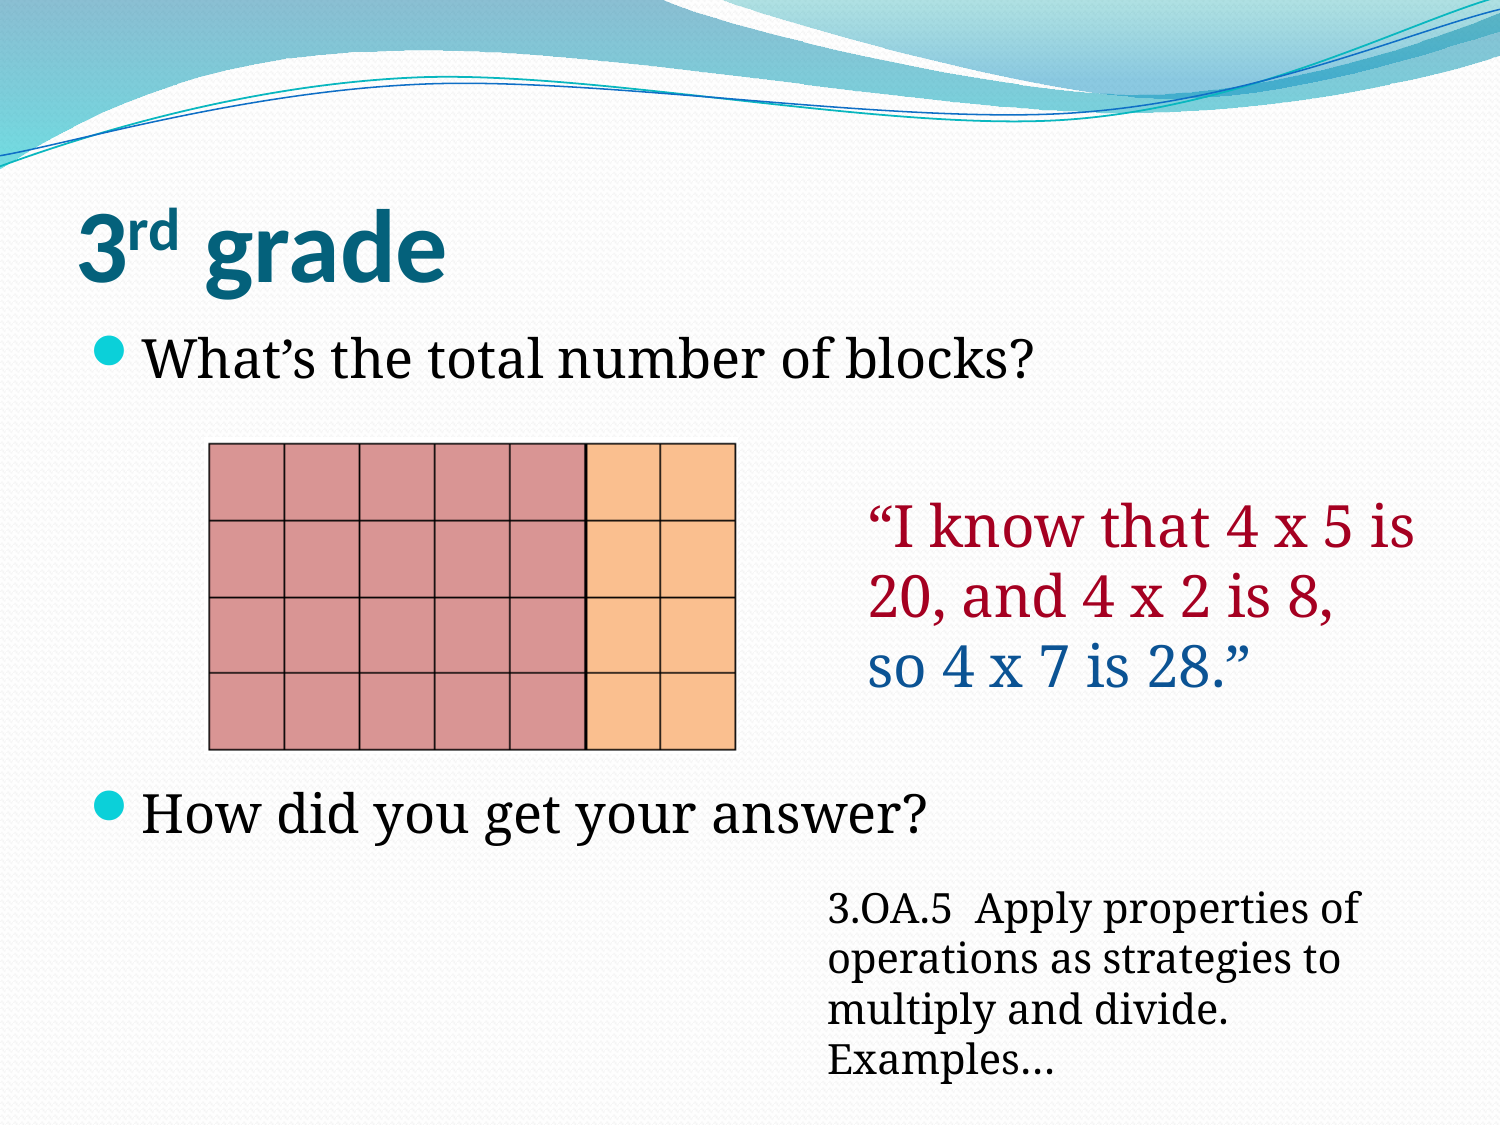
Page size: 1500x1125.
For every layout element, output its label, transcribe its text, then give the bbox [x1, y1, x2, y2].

text_box 3.OA.5 Apply properties of operations as strategies to multiply and divide. Examples… [812, 874, 1426, 1090]
text_box “I know that 4 x 5 is 20, and 4 x 2 is 8, so 4 x 7 is 28.” [852, 481, 1475, 707]
picture [204, 437, 738, 754]
title 3rd grade [75, 115, 1425, 303]
list What’s the total number of blocks? How did you get your answer? [75, 317, 1425, 1038]
